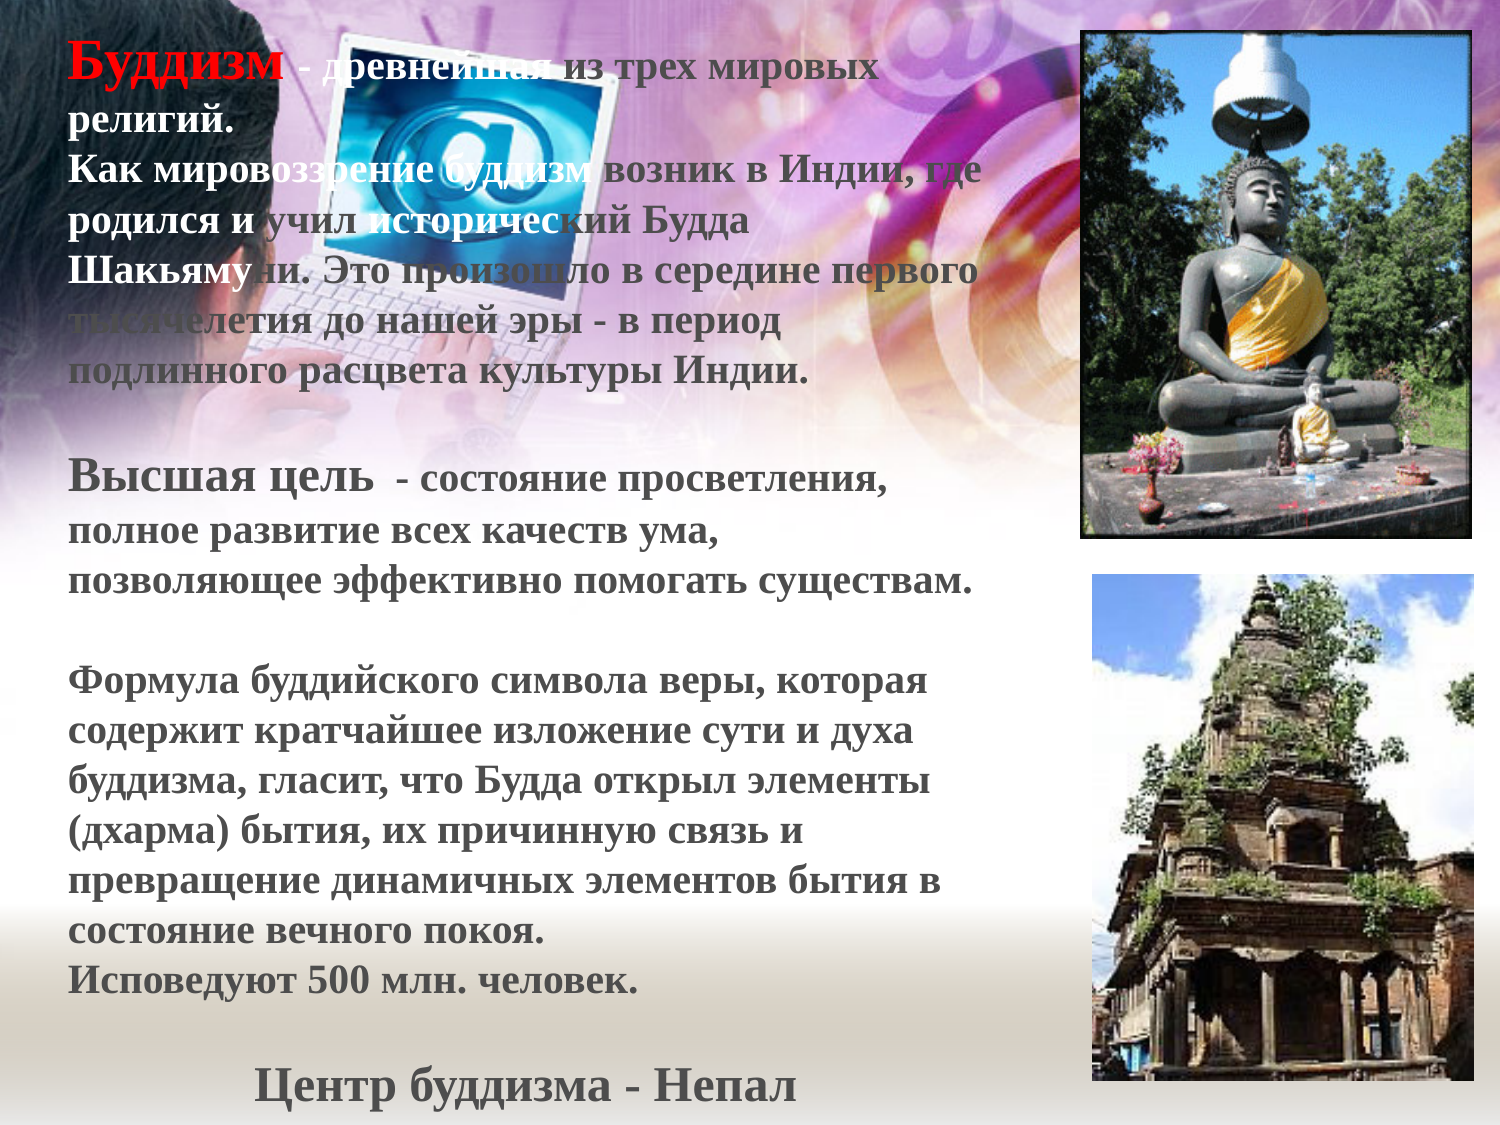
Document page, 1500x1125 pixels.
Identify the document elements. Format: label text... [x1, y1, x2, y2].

picture [0, 0, 1500, 1081]
text_box Буддизм - древнейшая из трех мировых религий. Как мировоззрение буддизм возник в Индии, где родился и учил исторический Будда Шакьямуни. Это произошло в середине первого тысячелетия до нашей эры - в период подлинного расцвета культуры Индии. Высшая цель - состояние просветления, полное развитие всех качеств ума, позволяющее эффективно помогать существам. Формула буддийского символа веры, которая содержит кратчайшее изложение сути и духа буддизма, гласит, что Будда открыл элементы (дхарма) бытия, их причинную связь и превращение динамичных элементов бытия в состояние вечного покоя. Исповедуют 500 млн. человек. Центр буддизма - Непал [53, 13, 999, 1125]
